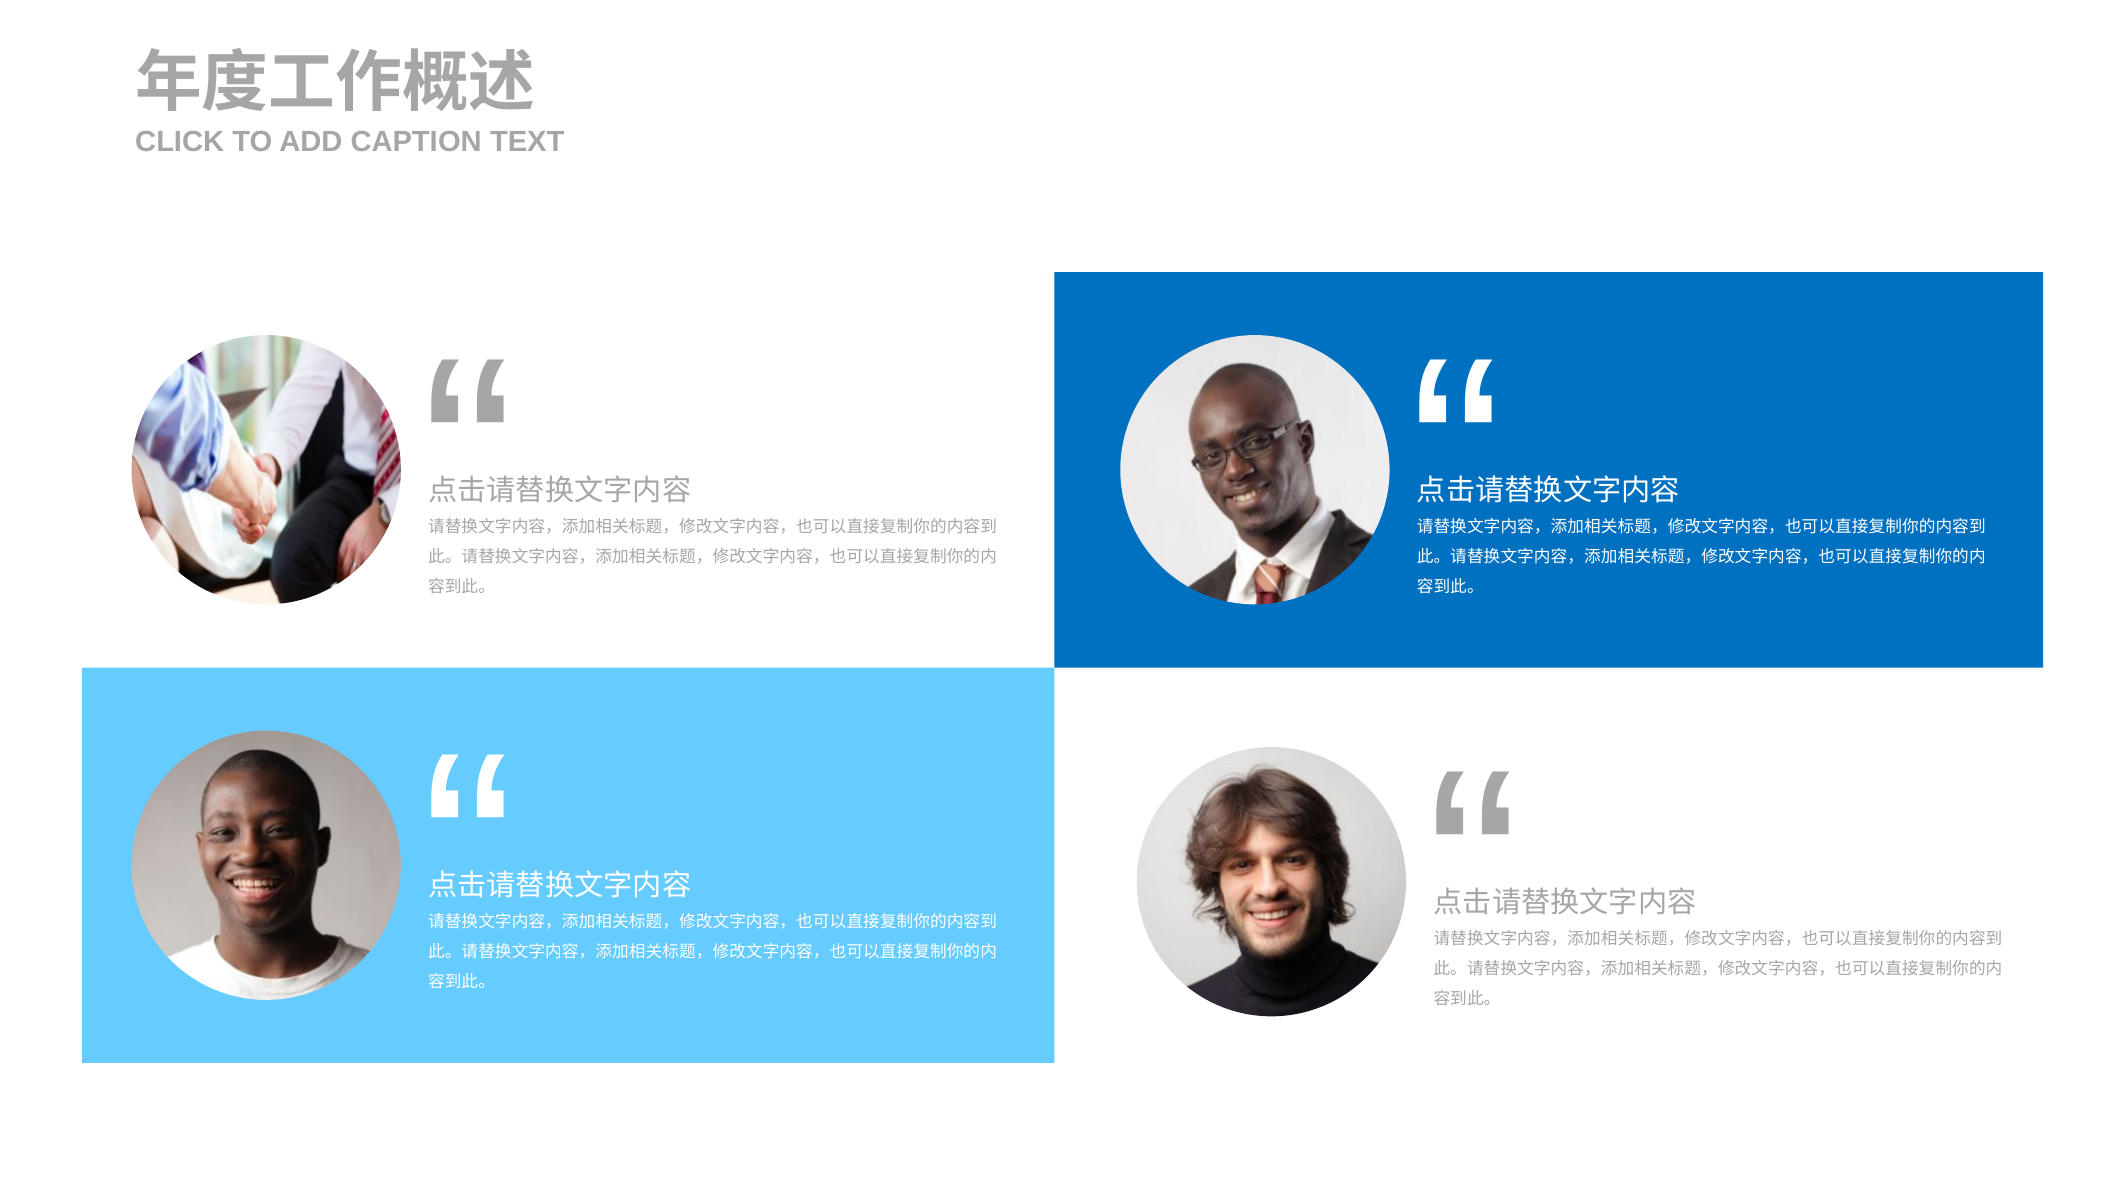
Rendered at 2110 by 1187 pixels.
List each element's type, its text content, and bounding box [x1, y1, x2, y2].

text_box 年度工作概述 [135, 38, 596, 119]
text_box CLICK TO ADD CAPTION TEXT [135, 122, 596, 158]
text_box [82, 667, 1055, 1064]
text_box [131, 272, 1015, 613]
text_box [1054, 272, 2044, 668]
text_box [1136, 684, 2020, 1025]
